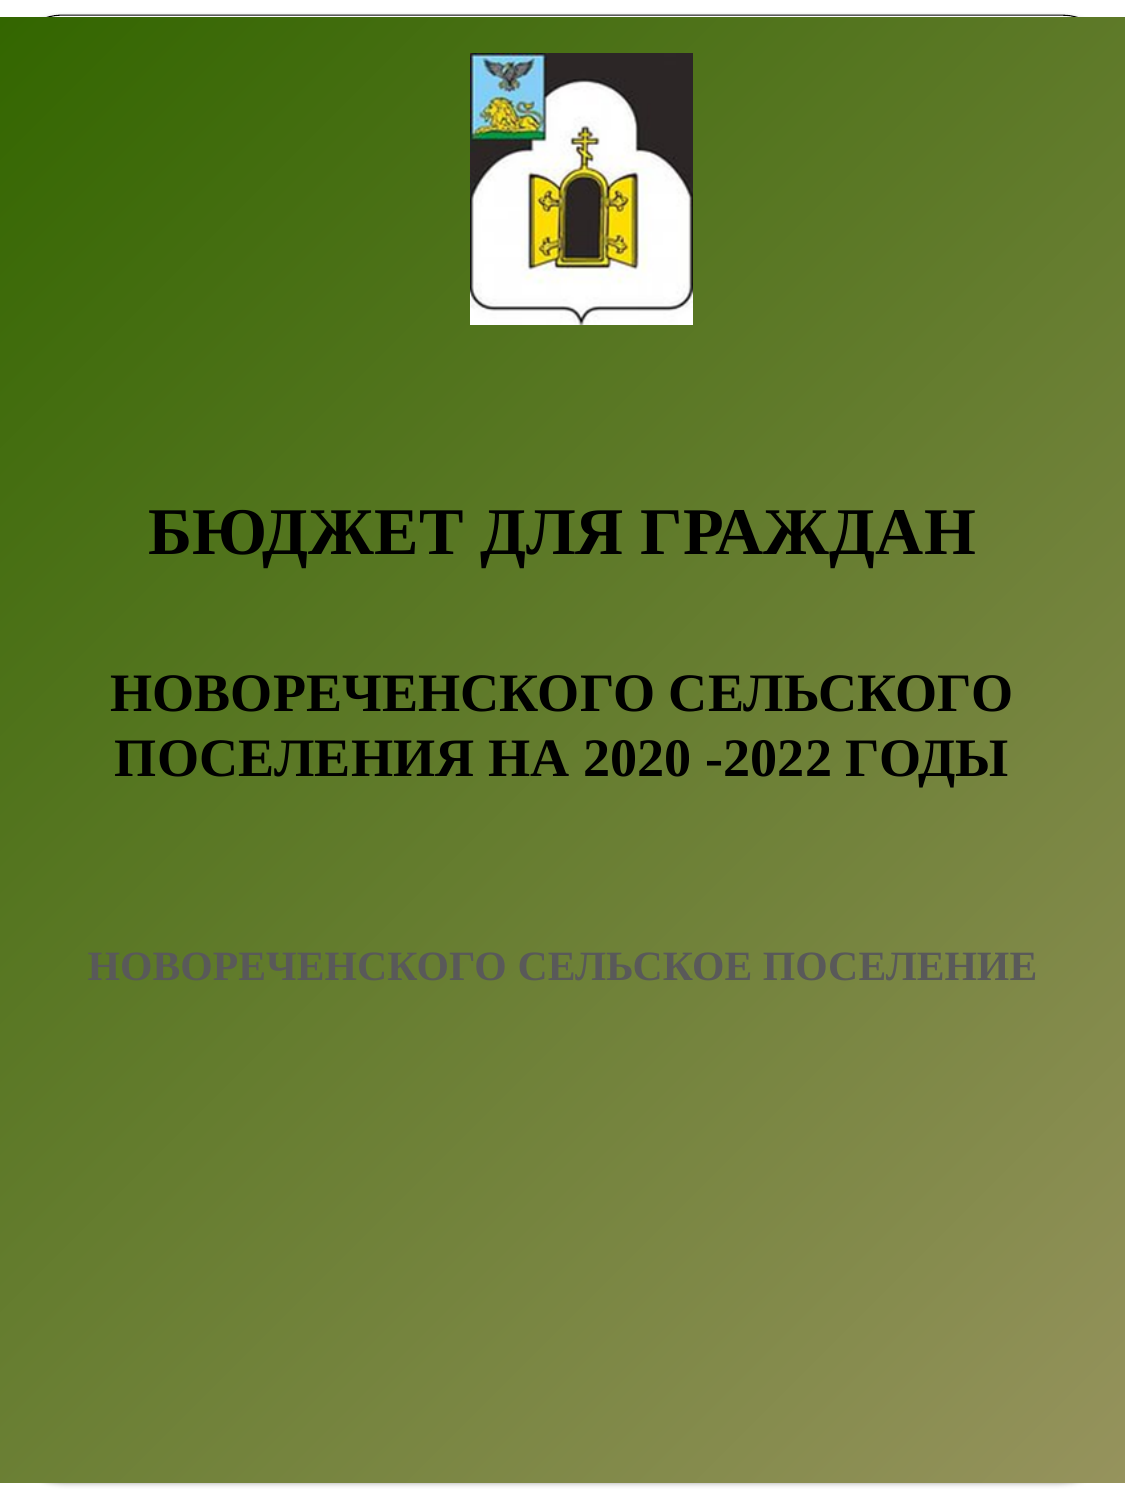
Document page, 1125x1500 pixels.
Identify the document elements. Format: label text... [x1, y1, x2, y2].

list БЮДЖЕТ ДЛЯ ГРАЖДАН НОВОРЕЧЕНСКОГО СЕЛЬСКОГО ПОСЕЛЕНИЯ НА 2020 -2022 ГОДЫ НОВОРЕЧЕНСКОГО СЕЛЬСКОЕ ПОСЕЛЕНИЕ [0, 17, 1125, 1483]
picture [470, 52, 693, 326]
